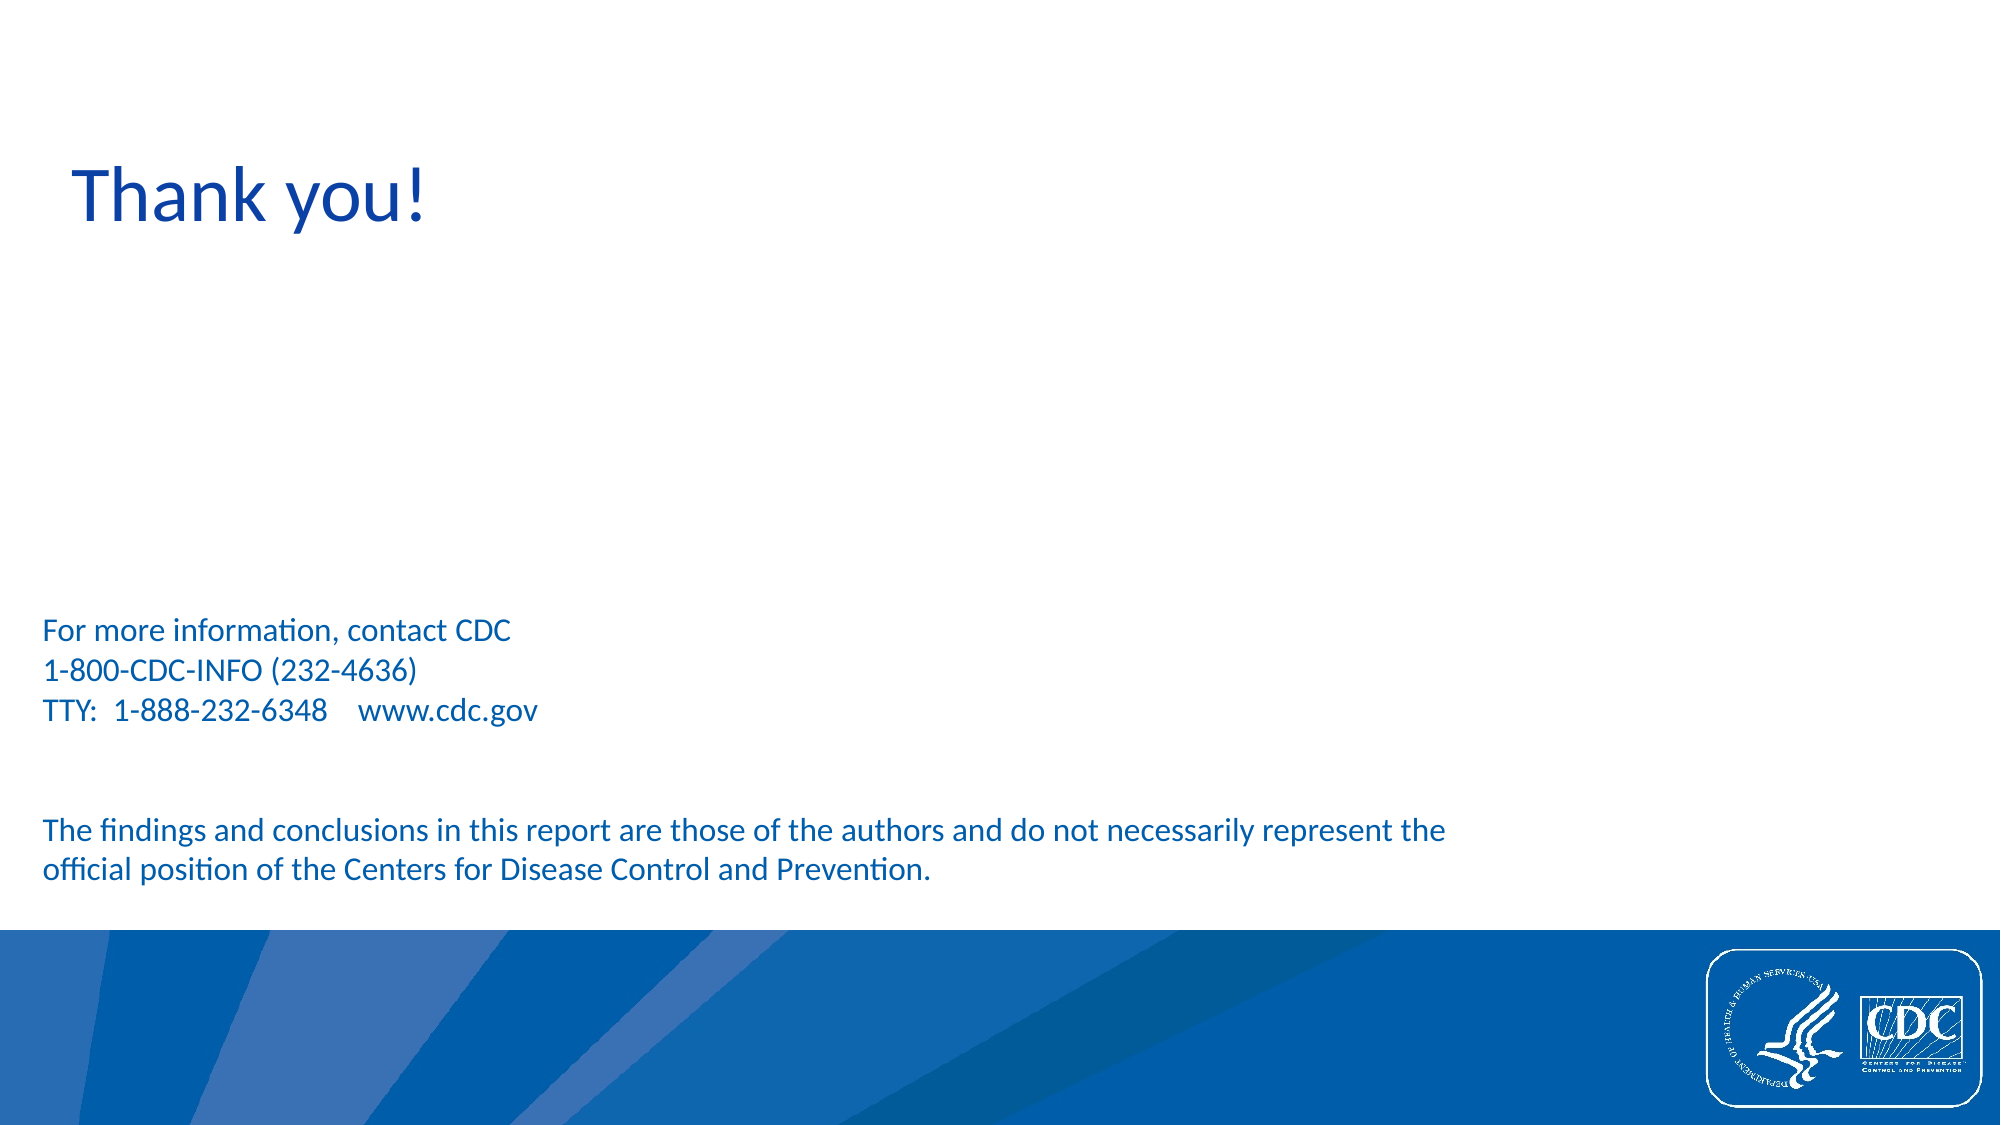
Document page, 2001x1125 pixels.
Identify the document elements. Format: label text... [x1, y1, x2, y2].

picture [0, 930, 2000, 1125]
title Thank you! [56, 134, 842, 338]
